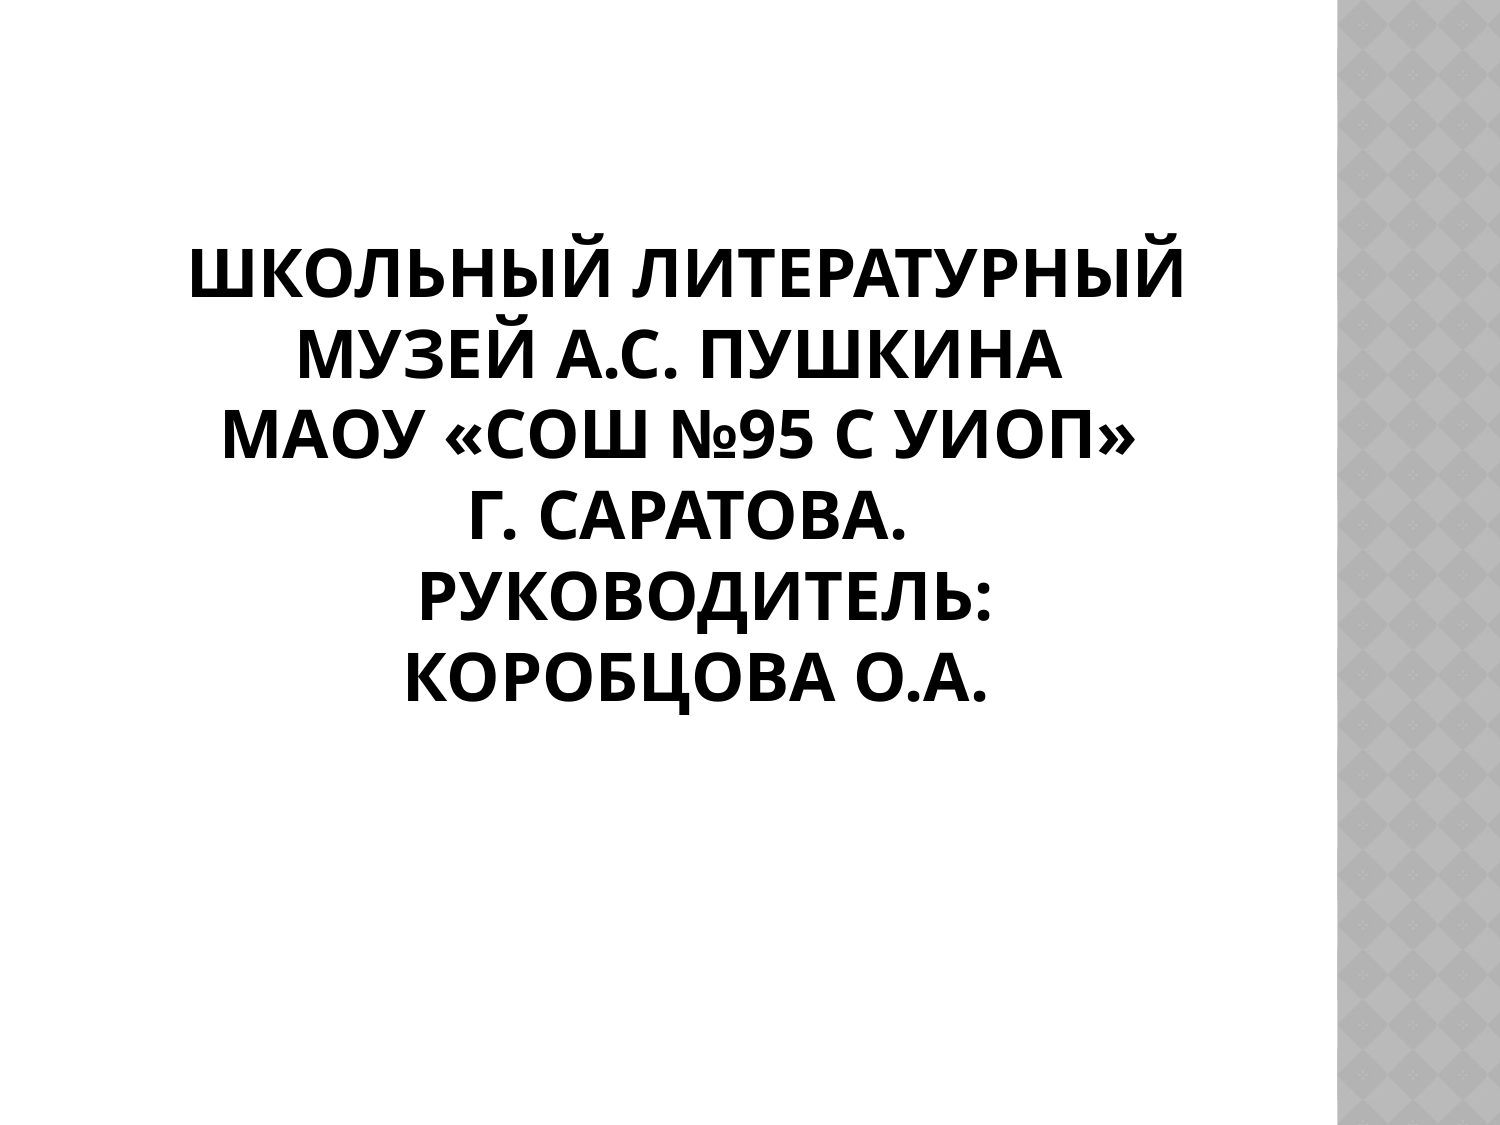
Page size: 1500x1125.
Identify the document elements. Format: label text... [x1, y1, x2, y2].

title Школьный литературный музей А.С. Пушкина МАОУ «СОШ №95 с УИОП» г. Саратова. Руководитель: Коробцова О.А. [93, 222, 1282, 715]
